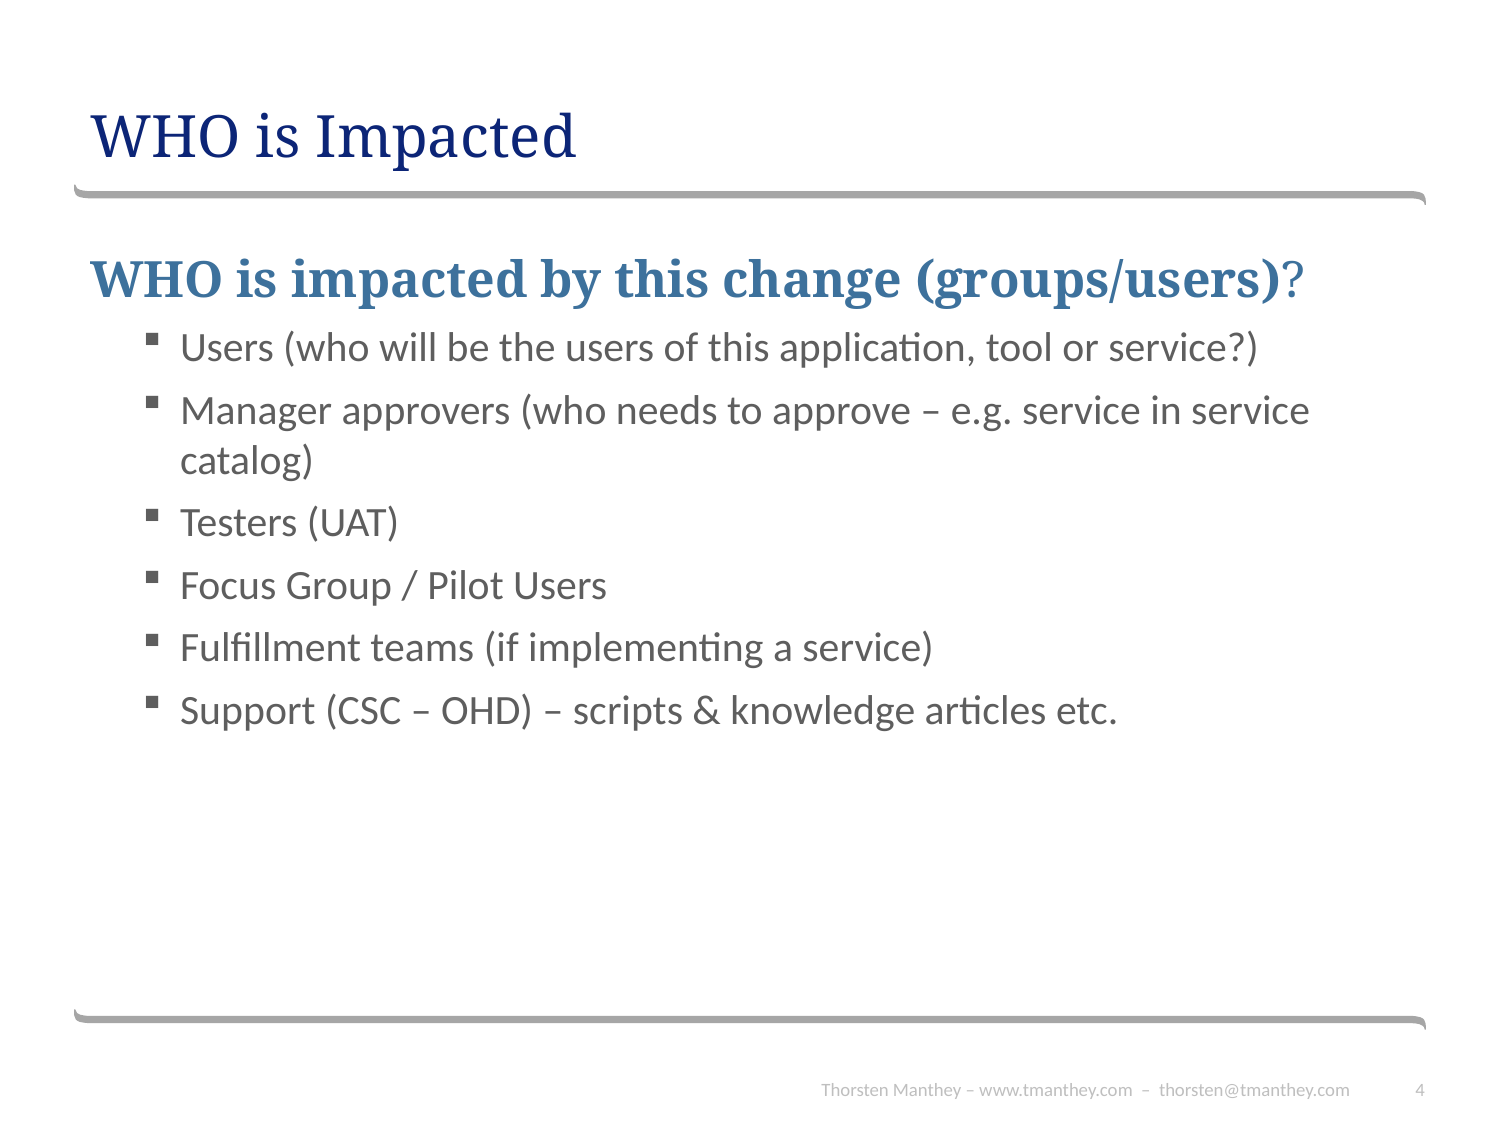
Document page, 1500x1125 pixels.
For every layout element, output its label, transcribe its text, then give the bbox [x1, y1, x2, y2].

list WHO is impacted by this change (groups/users)? Users (who will be the users of this application, tool or service?) Manager approvers (who needs to approve – e.g. service in service catalog) Testers (UAT) Focus Group / Pilot Users Fulfillment teams (if implementing a service) Support (CSC – OHD) – scripts & knowledge articles etc. [75, 239, 1425, 983]
slide_number 4 [1362, 1077, 1425, 1100]
footer Thorsten Manthey – www.tmanthey.com – thorsten@tmanthey.com [512, 1077, 1350, 1100]
title WHO is Impacted [75, 11, 1425, 177]
